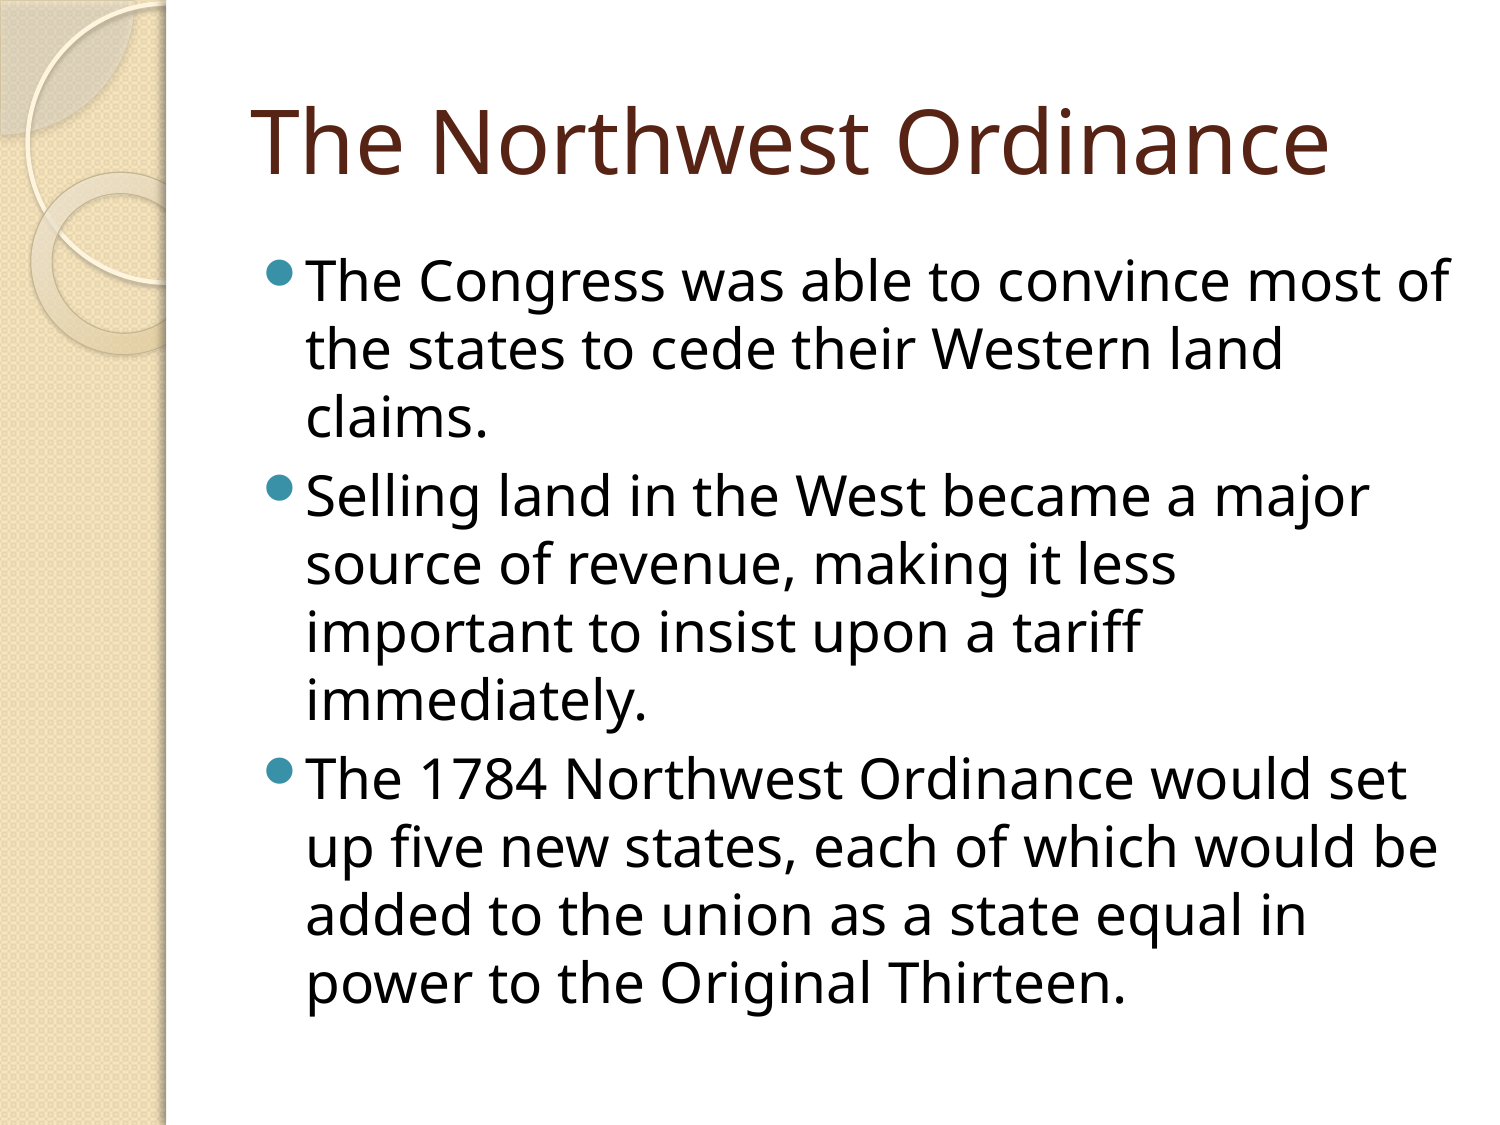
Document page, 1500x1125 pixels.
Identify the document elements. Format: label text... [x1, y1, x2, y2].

list The Congress was able to convince most of the states to cede their Western land claims. Selling land in the West became a major source of revenue, making it less important to insist upon a tariff immediately. The 1784 Northwest Ordinance would set up five new states, each of which would be added to the union as a state equal in power to the Original Thirteen. [235, 237, 1466, 1025]
title The Northwest Ordinance [235, 45, 1466, 233]
